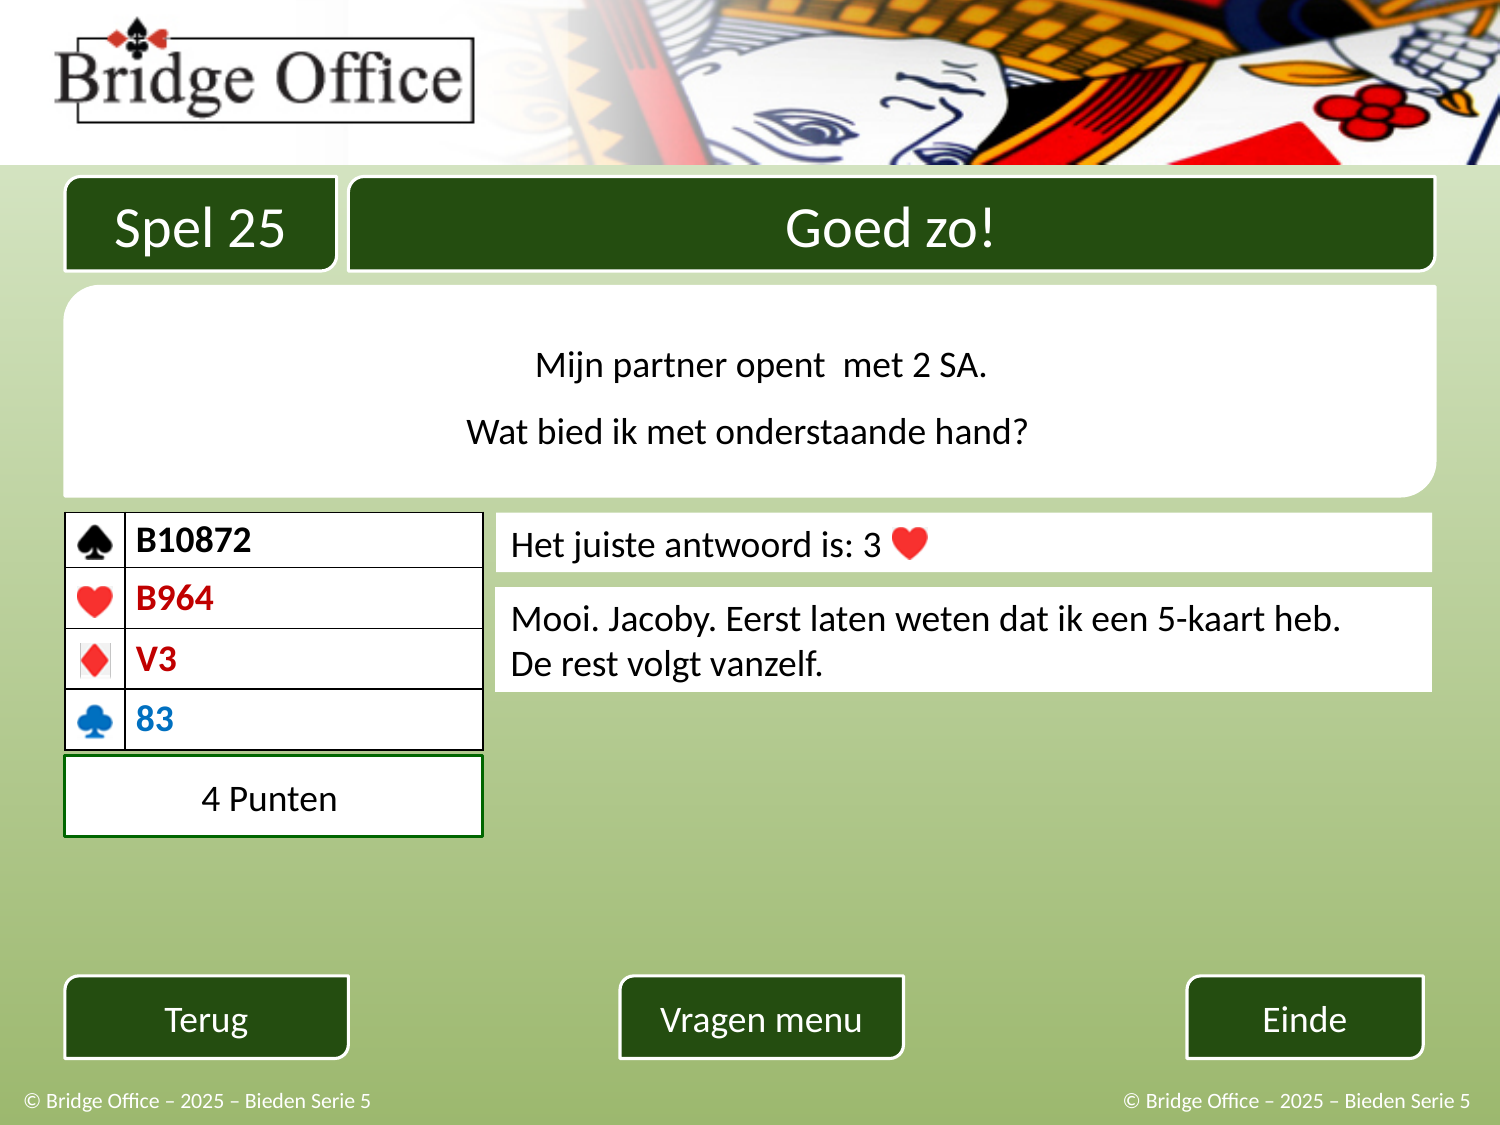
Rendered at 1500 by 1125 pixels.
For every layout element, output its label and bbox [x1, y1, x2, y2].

text_box [1107, 1079, 1500, 1121]
text_box [63, 754, 484, 838]
picture [77, 703, 114, 740]
text_box [618, 974, 906, 1061]
text_box [8, 1079, 393, 1121]
text_box [63, 974, 350, 1061]
picture [77, 585, 114, 618]
text_box [495, 587, 1432, 692]
text_box [63, 174, 339, 273]
table_cell [66, 568, 124, 628]
table_header [126, 513, 482, 567]
picture [77, 643, 114, 679]
table_cell [66, 629, 124, 688]
picture [77, 524, 114, 561]
text_box [1185, 974, 1425, 1061]
text_box [496, 512, 1433, 573]
table_cell [66, 690, 124, 749]
table_cell [126, 629, 482, 688]
text_box [63, 284, 1437, 498]
table_cell [126, 690, 482, 749]
text_box [346, 174, 1437, 273]
table_cell [126, 568, 482, 628]
picture [0, 0, 1500, 166]
table_header [66, 513, 124, 567]
picture [892, 527, 928, 560]
